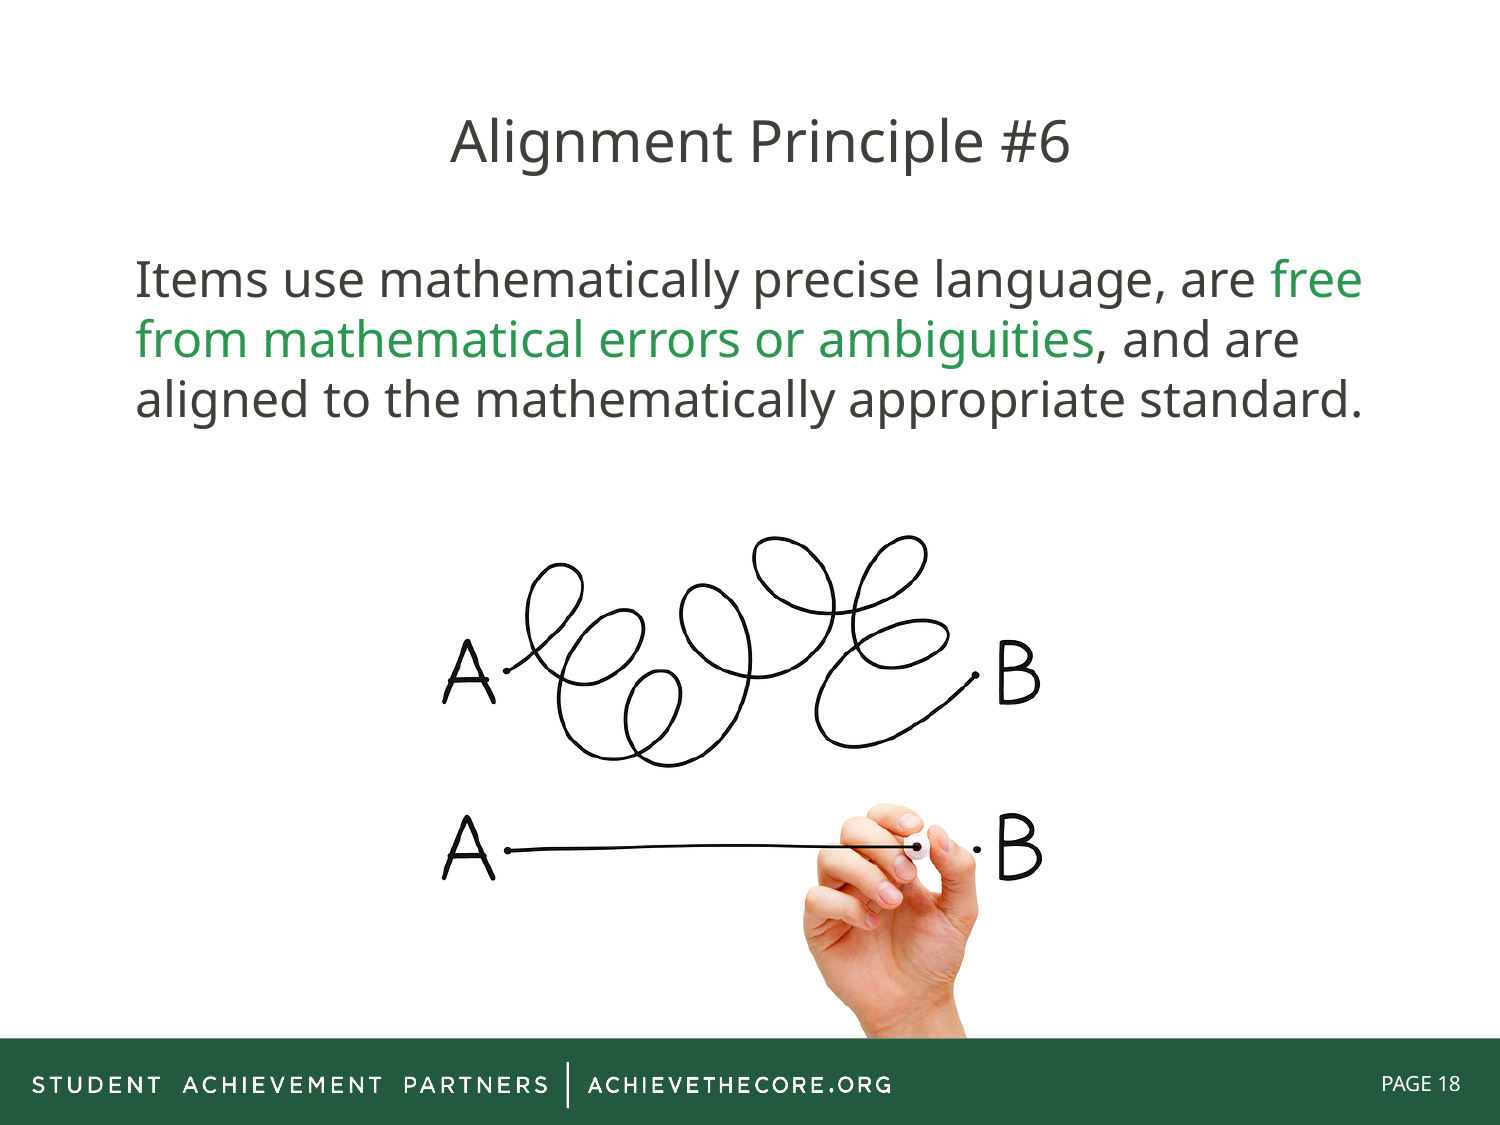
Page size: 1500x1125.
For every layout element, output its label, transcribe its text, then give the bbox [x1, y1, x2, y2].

picture [423, 532, 1059, 1038]
picture [12, 1055, 911, 1112]
title Alignment Principle #6 [85, 45, 1436, 233]
list Items use mathematically precise language, are free from mathematical errors or ambiguities, and are aligned to the mathematically appropriate standard. [64, 232, 1415, 975]
